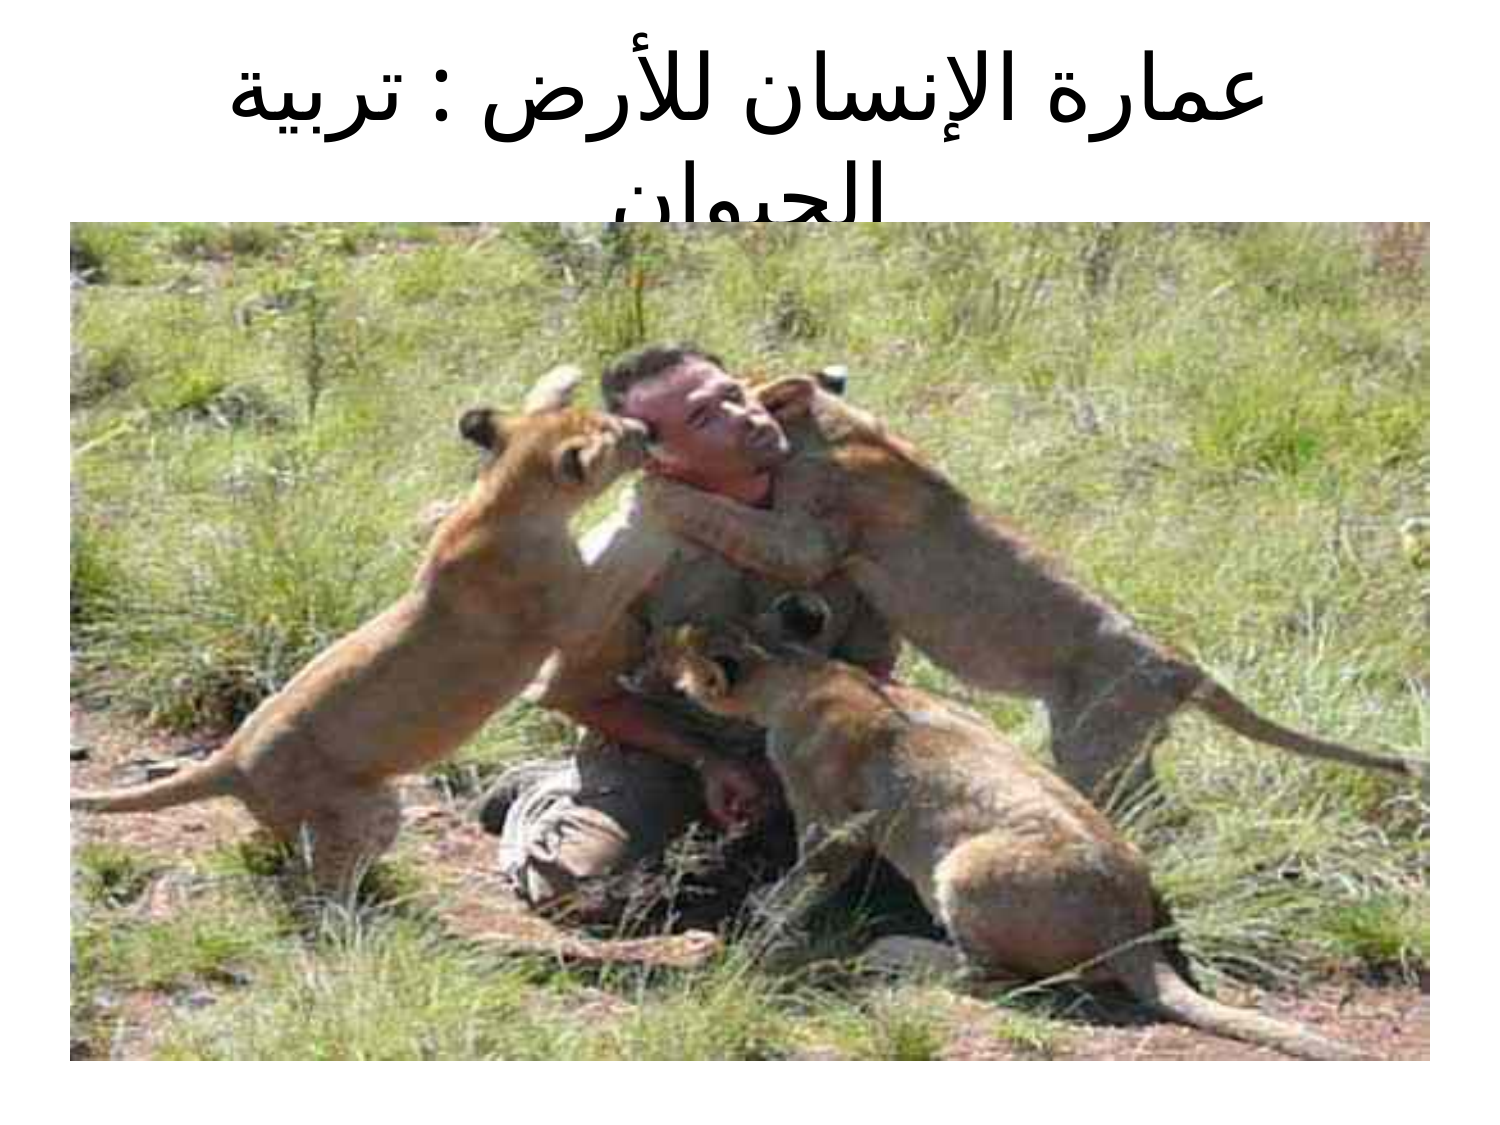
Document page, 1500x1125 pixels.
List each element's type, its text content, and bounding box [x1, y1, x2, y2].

title عمارة الإنسان للأرض : تربية الحيوان [75, 45, 1425, 220]
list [70, 222, 1430, 1061]
